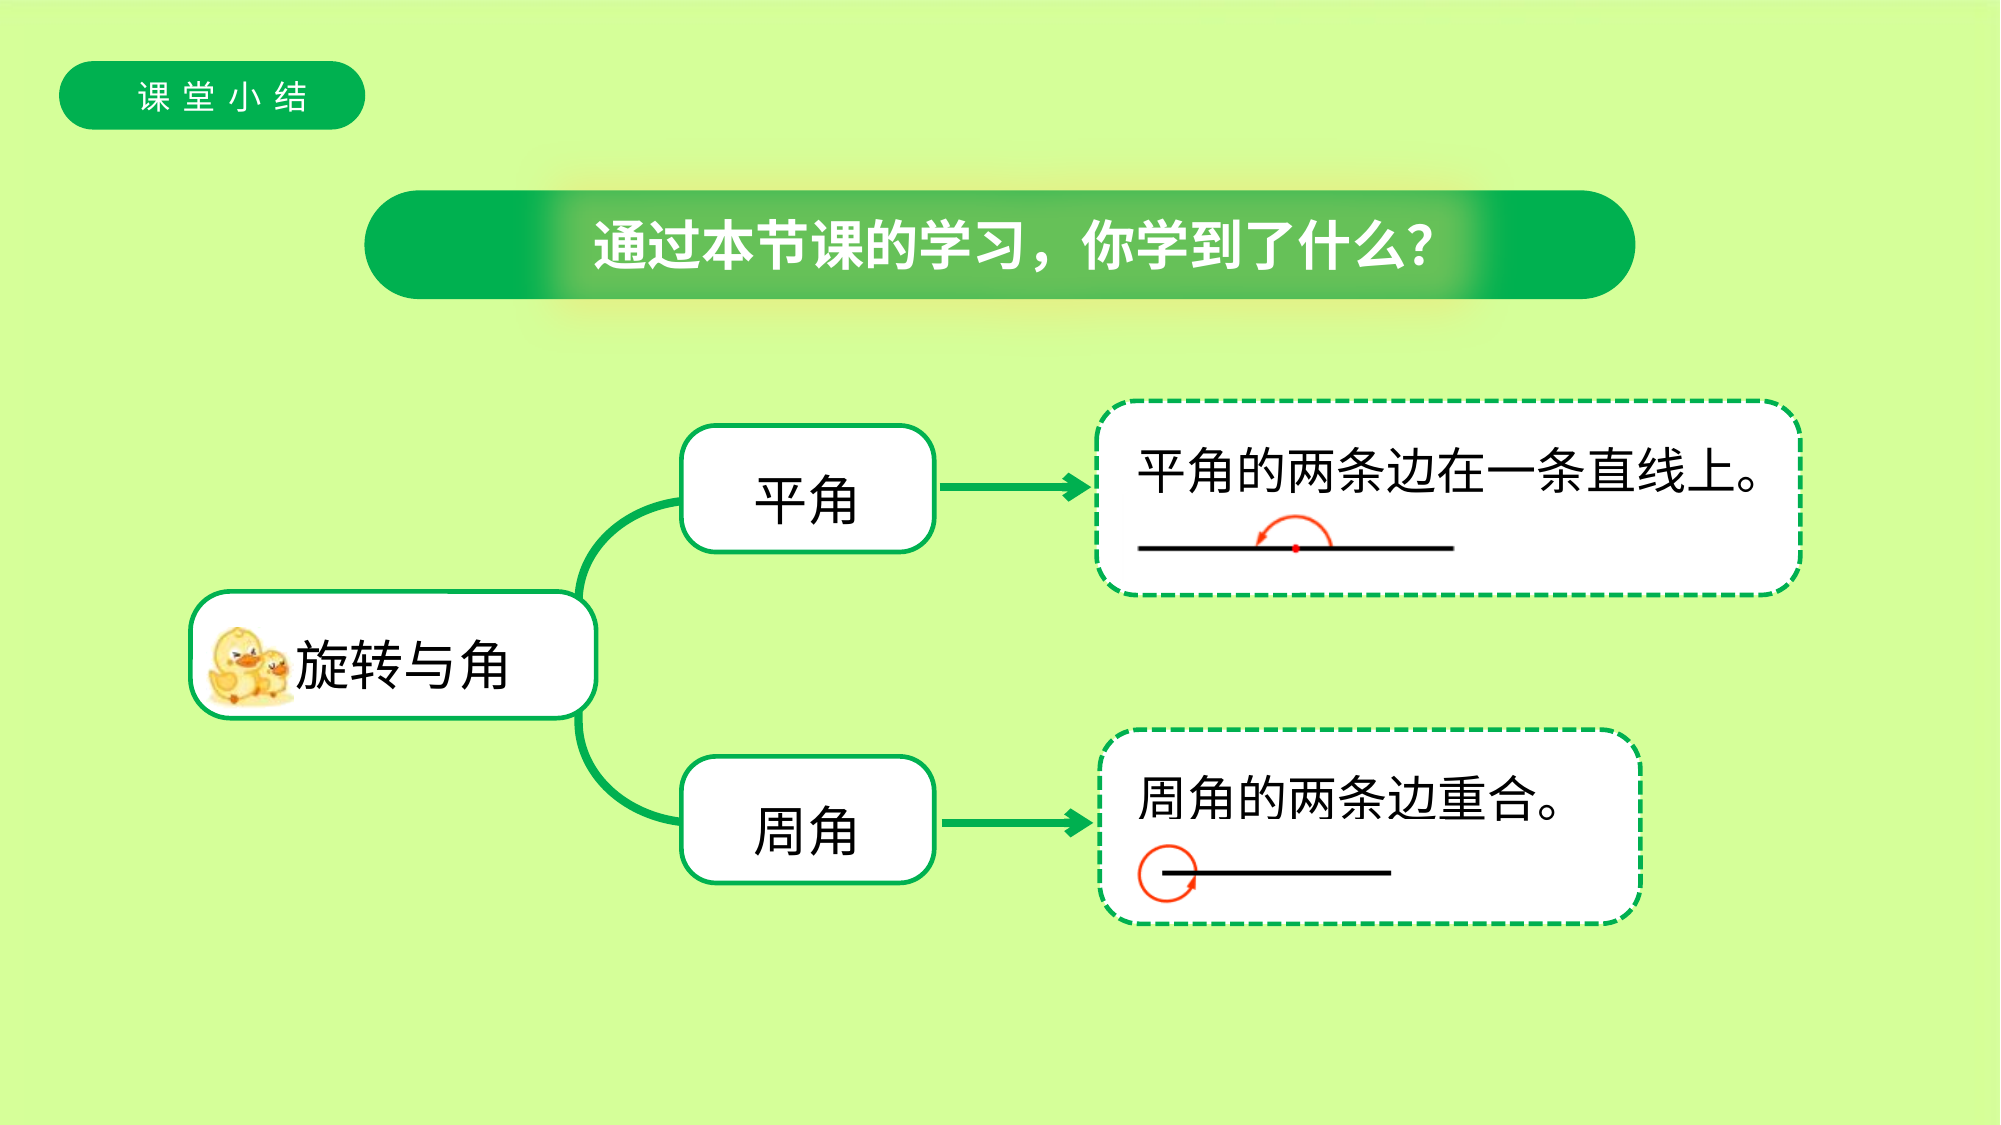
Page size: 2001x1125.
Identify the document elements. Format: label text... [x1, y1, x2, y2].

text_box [1099, 729, 1641, 924]
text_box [508, 189, 517, 301]
text_box [1494, 189, 1637, 301]
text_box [1096, 400, 1802, 596]
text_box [681, 756, 935, 883]
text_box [190, 591, 597, 720]
text_box [578, 500, 698, 823]
text_box 通过本节课的学习，你学到了什么？ [562, 204, 1438, 284]
picture [0, 0, 2000, 1125]
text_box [681, 425, 935, 553]
text_box [363, 189, 509, 301]
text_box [1486, 189, 1495, 301]
